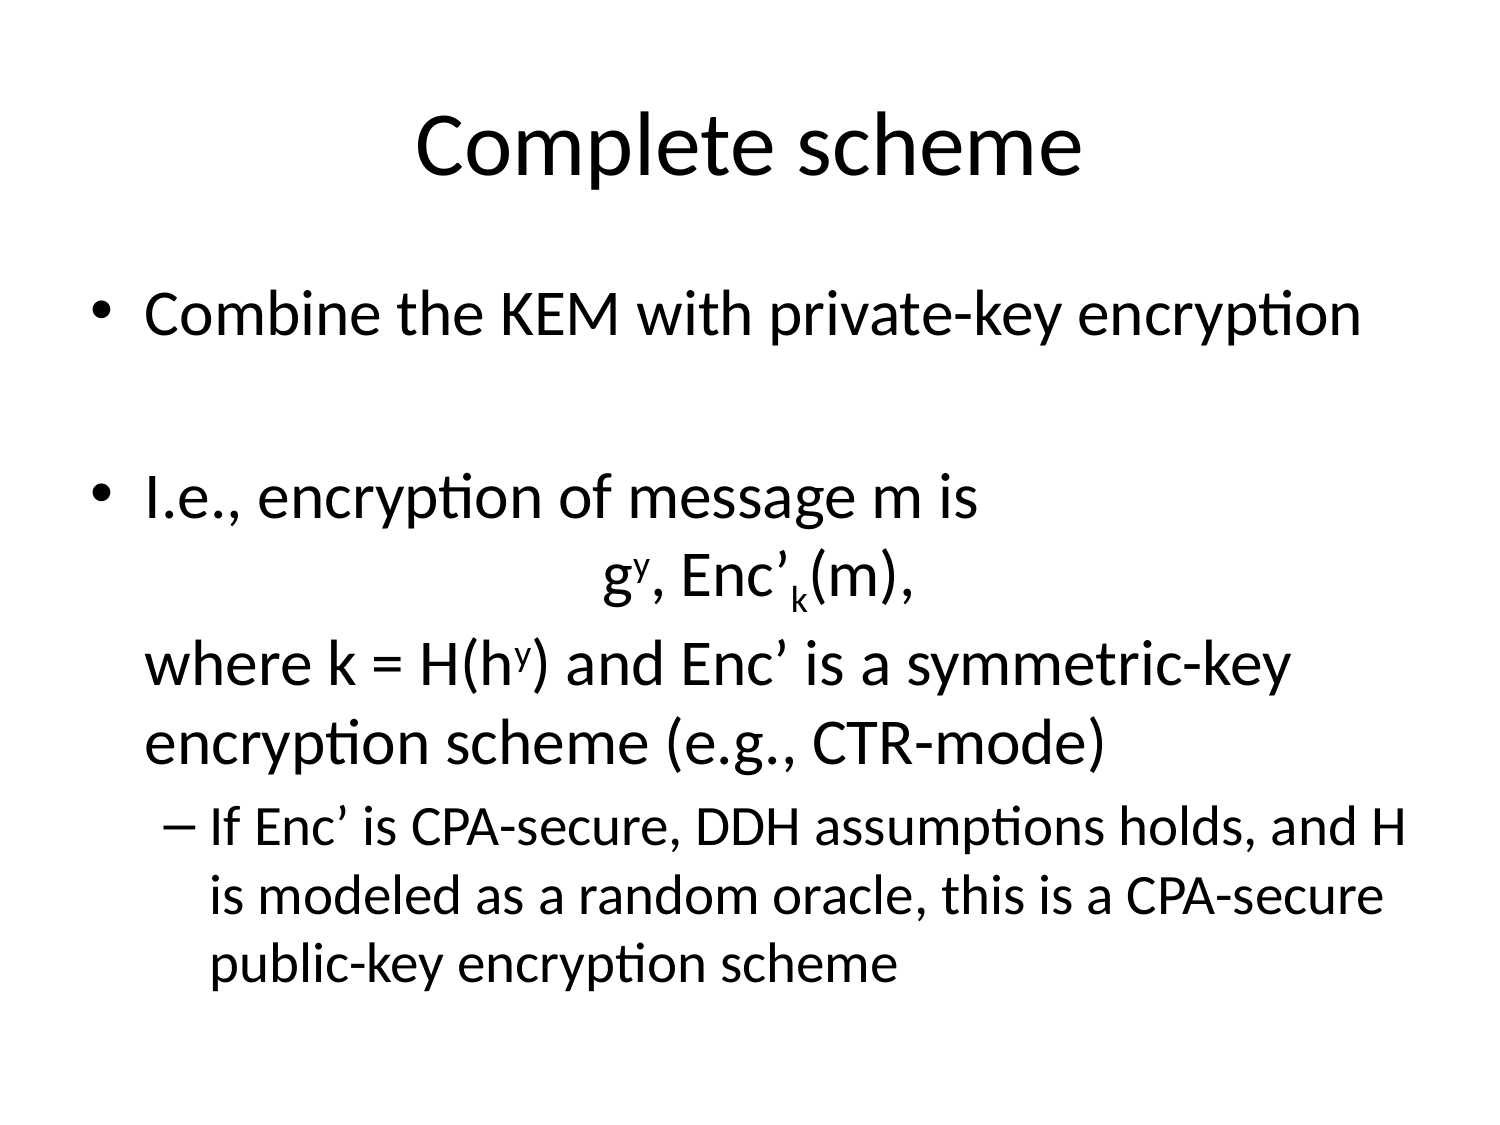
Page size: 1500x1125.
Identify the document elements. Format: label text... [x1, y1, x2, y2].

list Combine the KEM with private-key encryption I.e., encryption of message m is gy, Enc’k(m), where k = H(hy) and Enc’ is a symmetric-key encryption scheme (e.g., CTR-mode) If Enc’ is CPA-secure, DDH assumptions holds, and H is modeled as a random oracle, this is a CPA-secure public-key encryption scheme [75, 262, 1425, 1005]
title Complete scheme [75, 45, 1425, 233]
